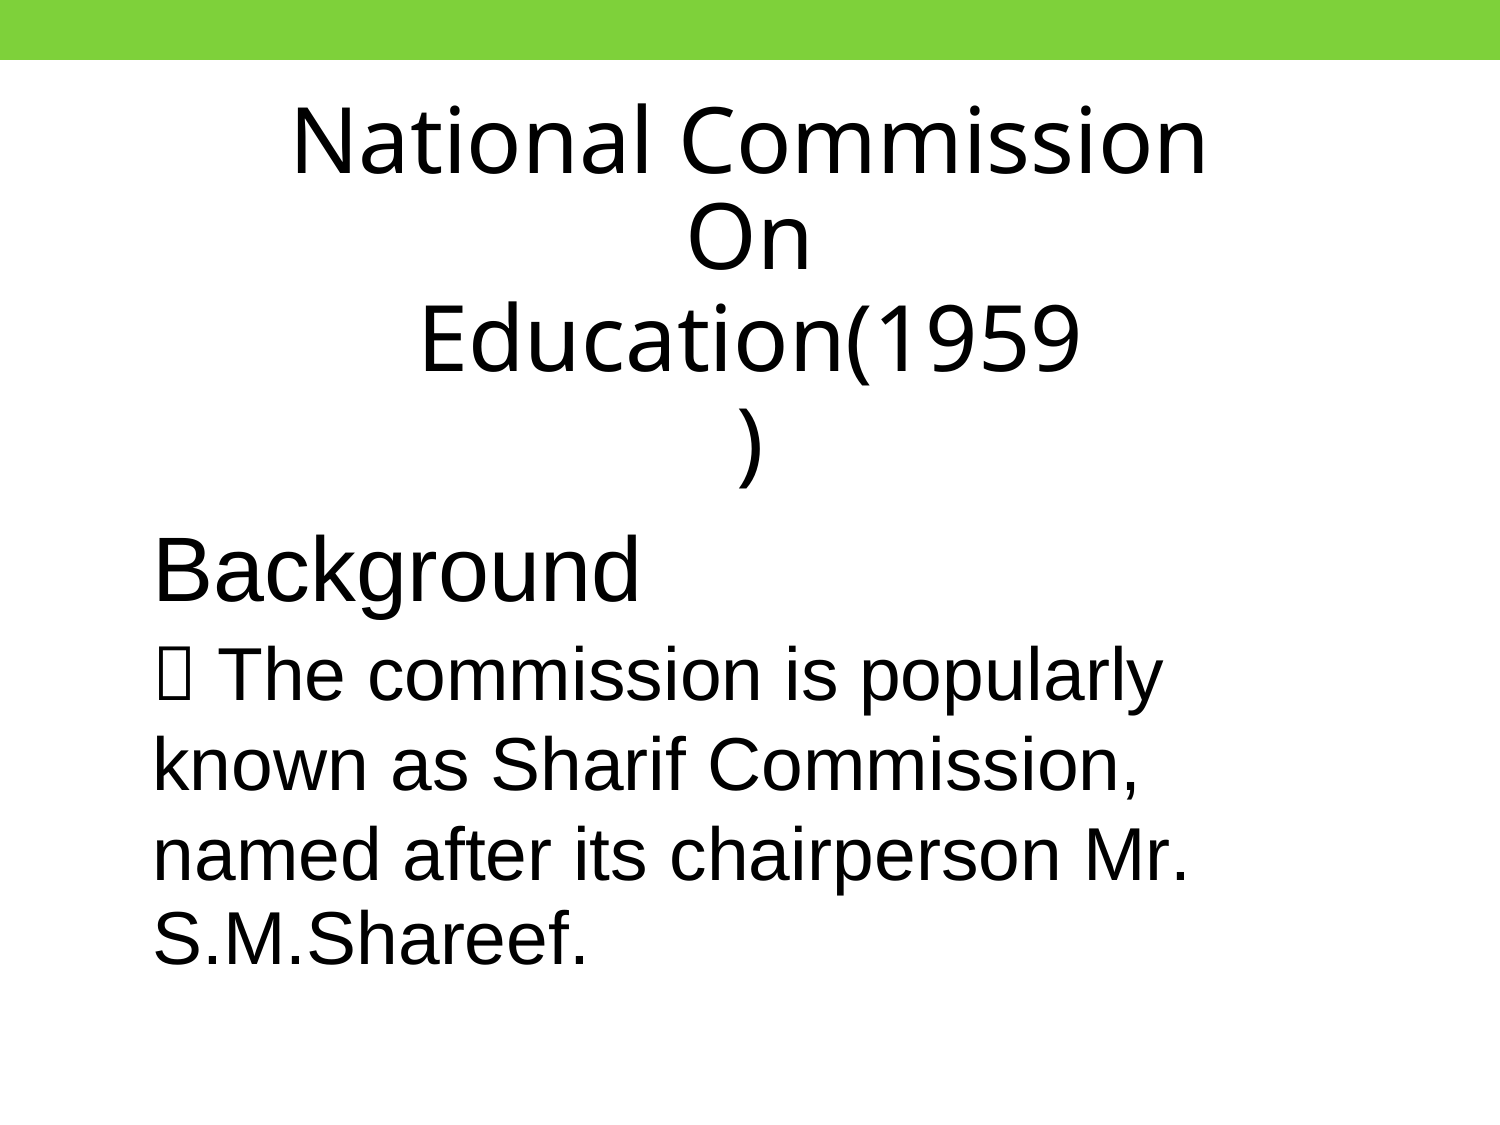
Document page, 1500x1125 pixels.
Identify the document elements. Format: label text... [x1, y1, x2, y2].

text_box National Commission On Education(1959) Background  The commission is popularly known as Sharif Commission, named after its chairperson Mr. S.M.Shareef. [150, 95, 1246, 790]
text_box [0, 0, 1500, 60]
